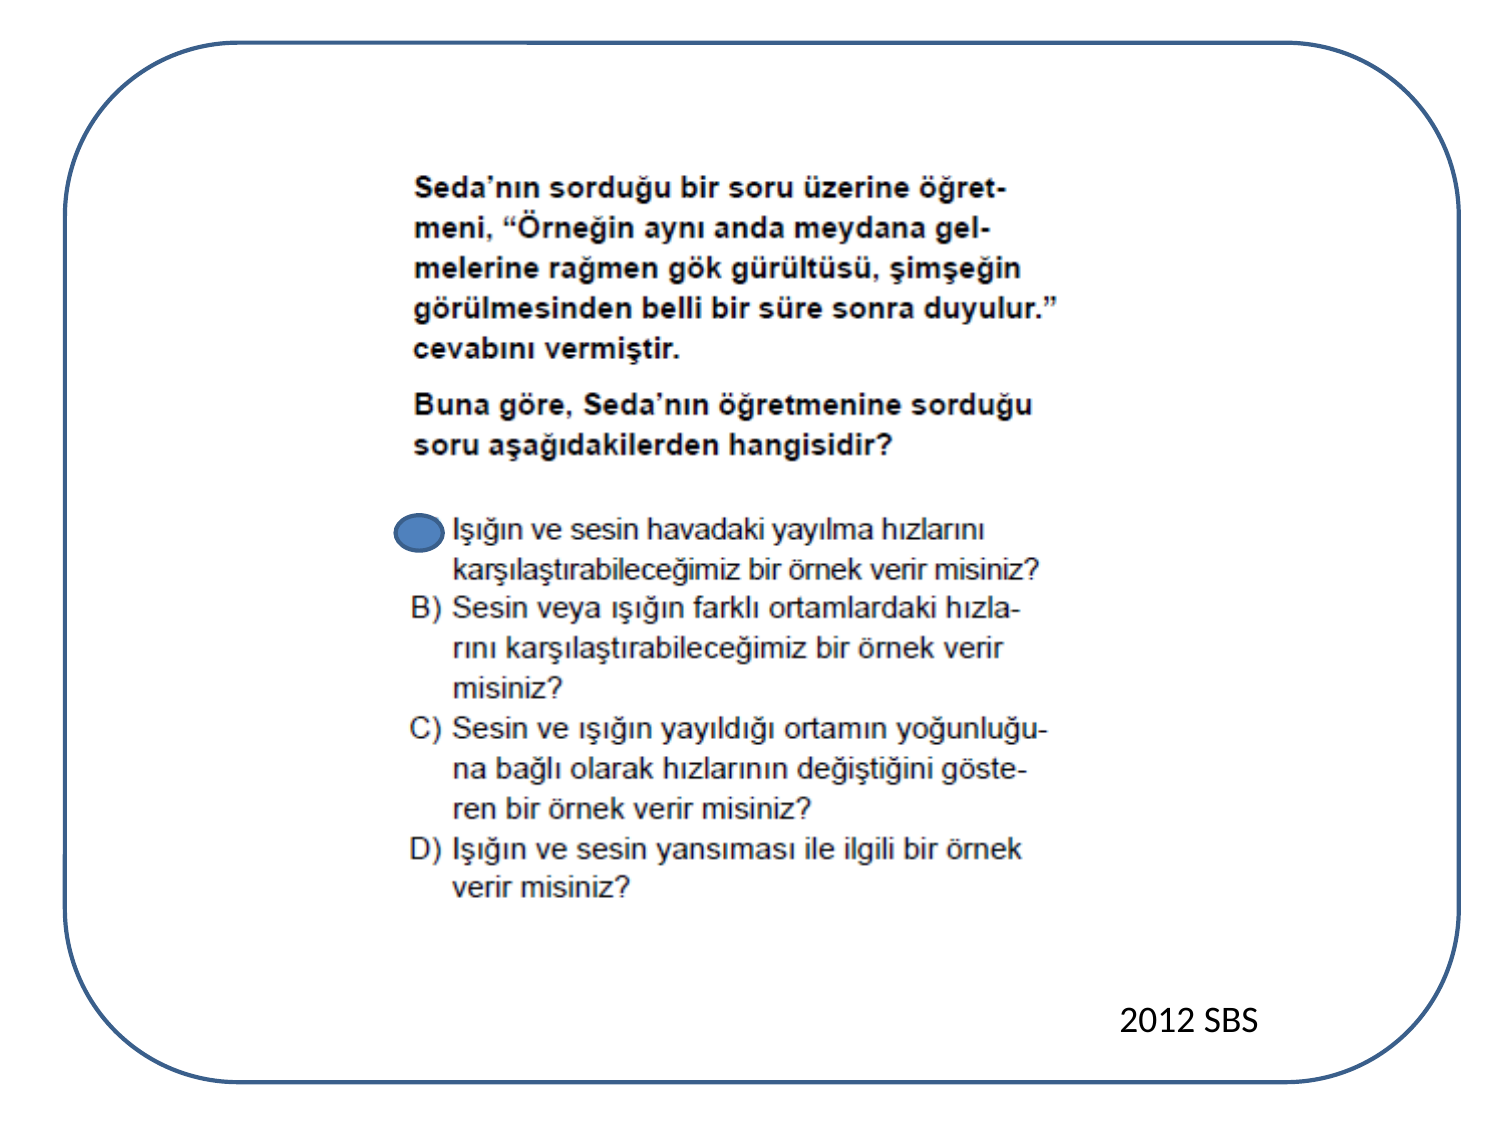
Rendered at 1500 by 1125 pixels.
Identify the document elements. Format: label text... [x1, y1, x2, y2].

text_box [62, 40, 1461, 1085]
picture [395, 160, 1061, 940]
text_box 2012 SBS [1104, 987, 1332, 1048]
